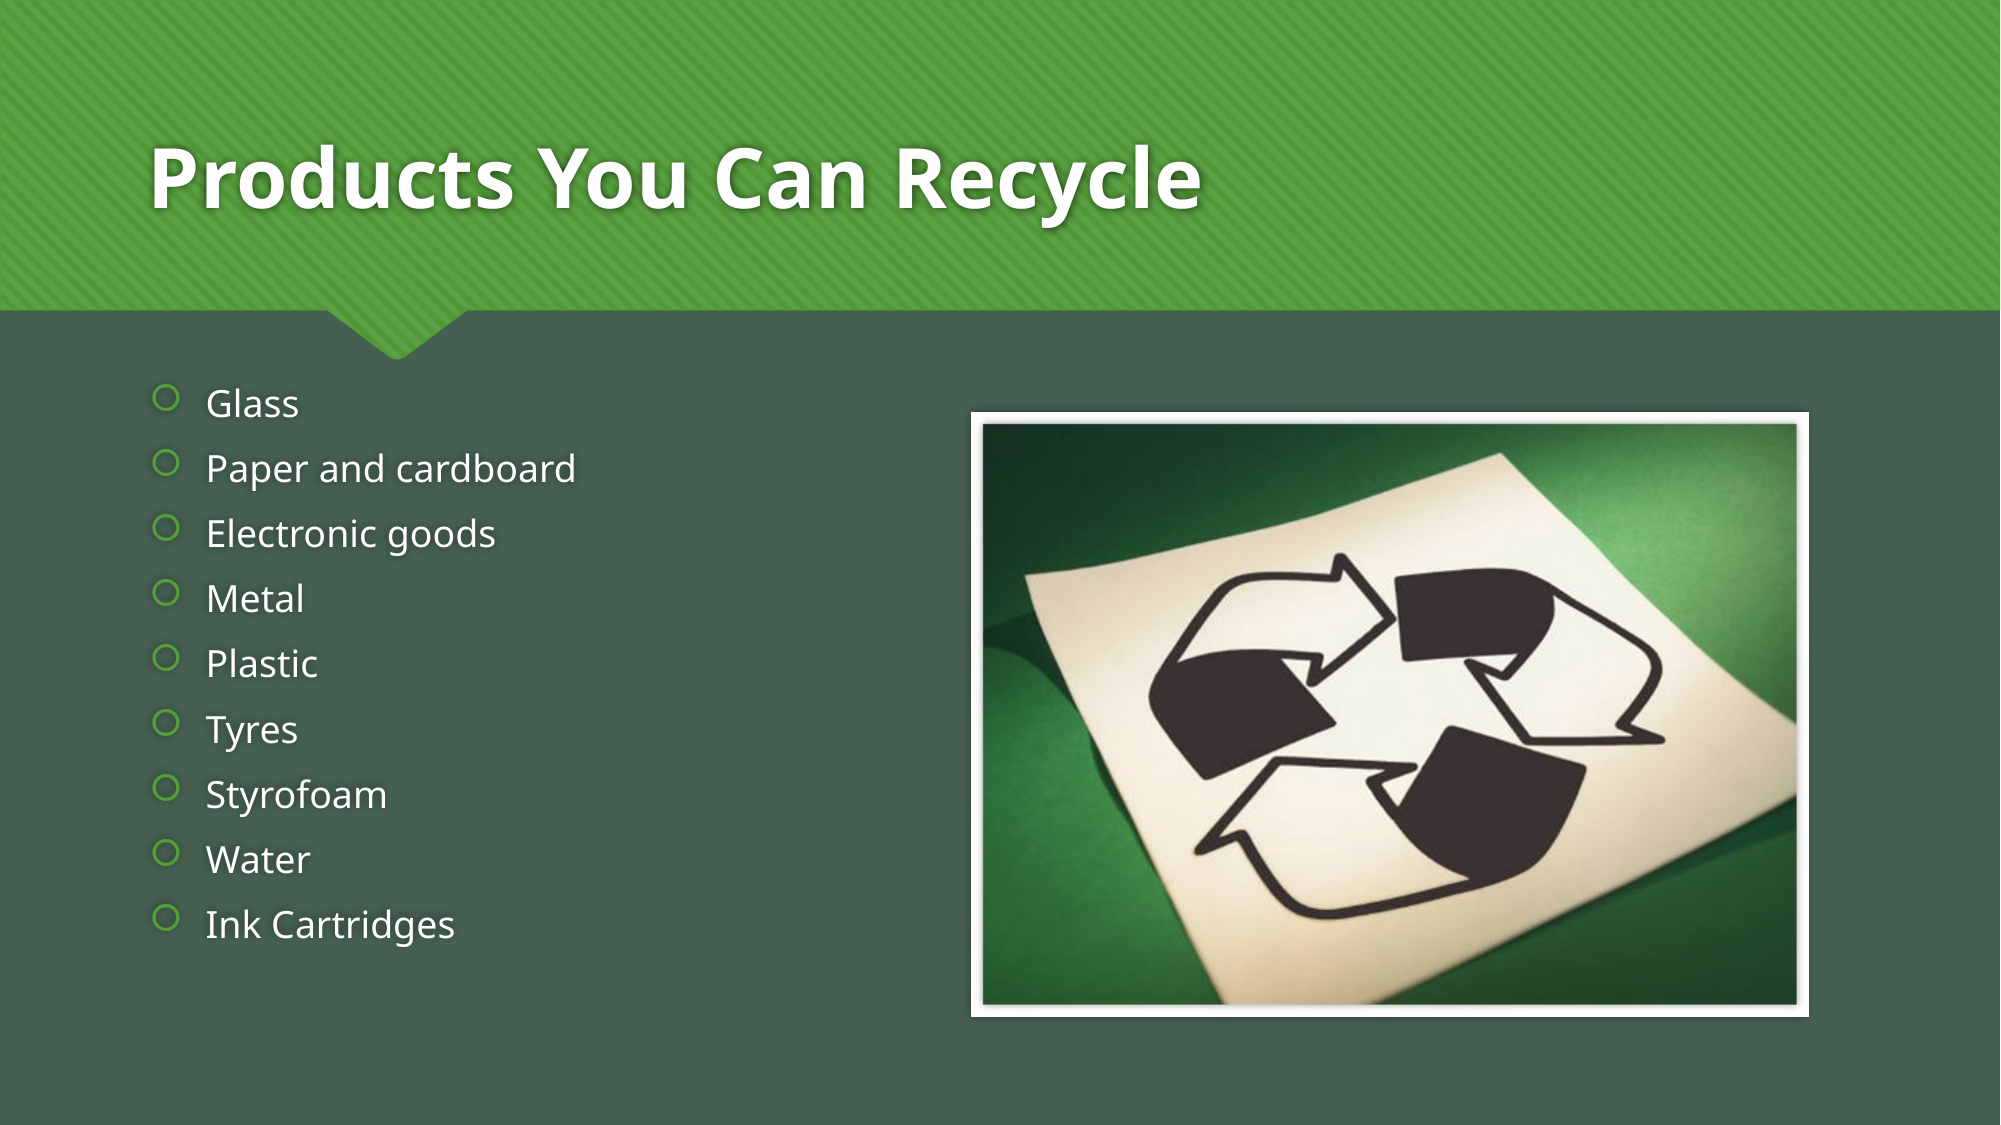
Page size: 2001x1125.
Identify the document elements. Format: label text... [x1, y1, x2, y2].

list Glass Paper and cardboard Electronic goods Metal Plastic Tyres Styrofoam Water Ink Cartridges [134, 364, 985, 962]
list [971, 411, 1809, 1017]
title Products You Can Recycle [132, 73, 1868, 233]
